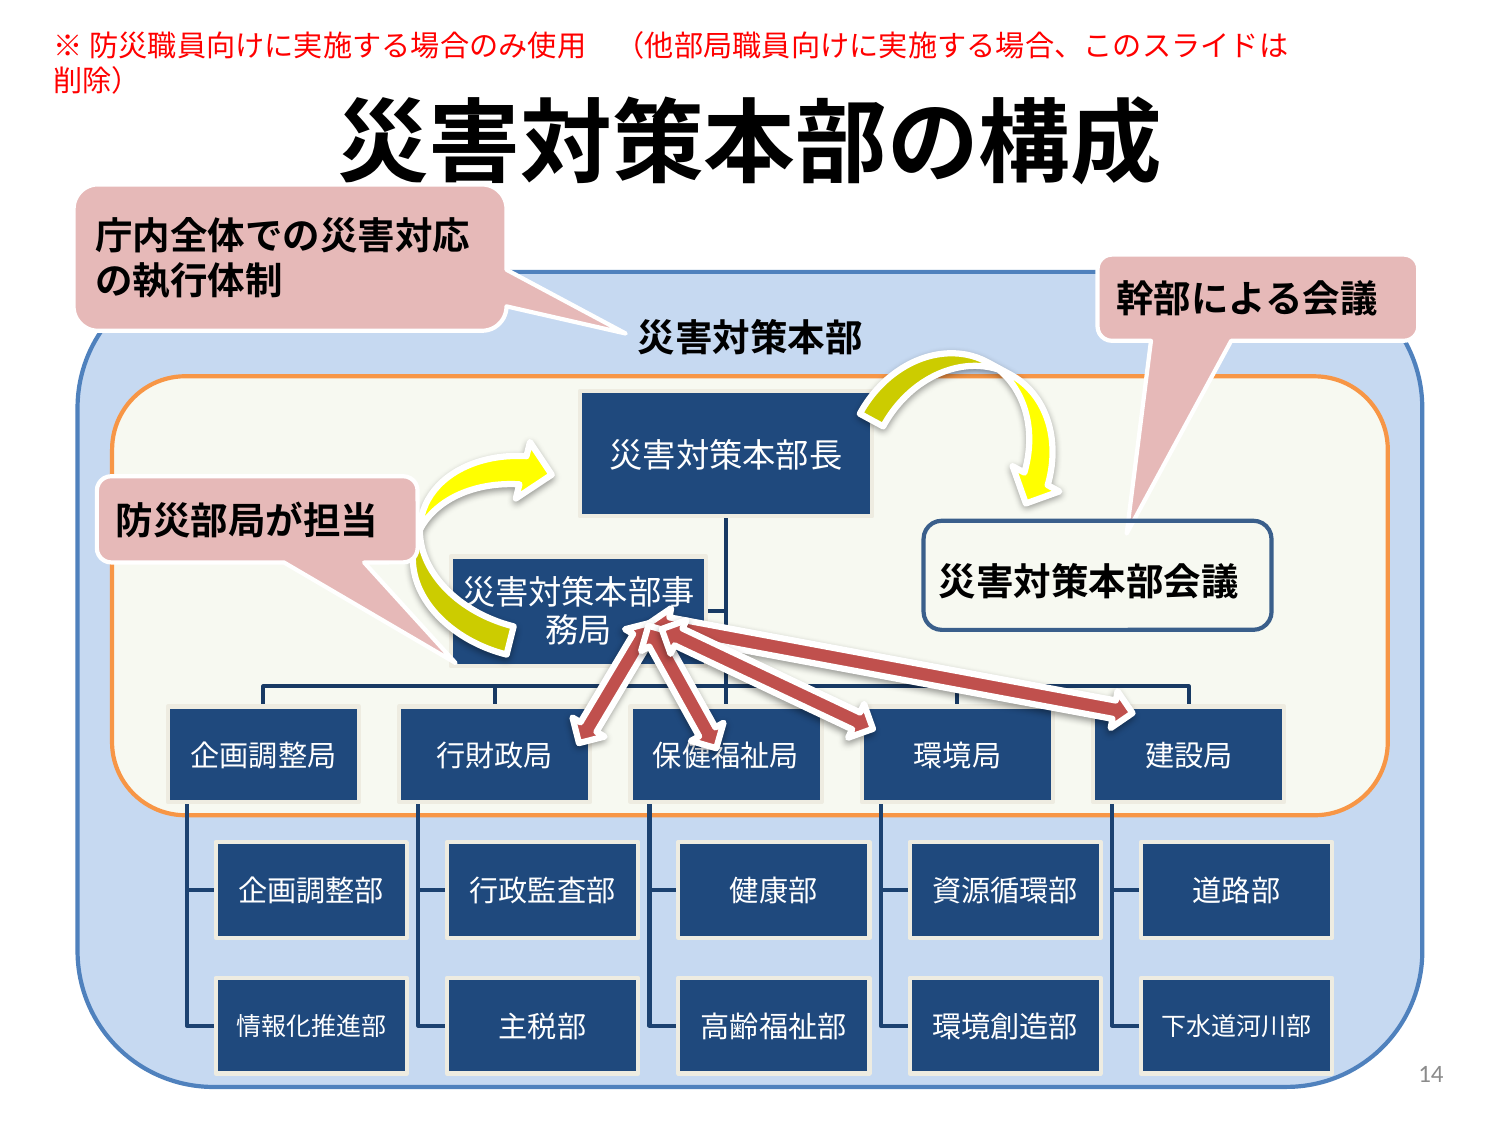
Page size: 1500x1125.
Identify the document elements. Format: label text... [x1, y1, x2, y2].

text_box [109, 377, 162, 474]
text_box [109, 565, 162, 814]
text_box [75, 333, 162, 1080]
text_box 幹部による会議 [1338, 252, 1421, 343]
title 災害対策本部の構成 [75, 45, 1425, 233]
text_box ※防災職員向けに実施する場合のみ使用 （他部局職員向けに実施する場合、このスライドは削除） [38, 19, 1326, 105]
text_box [167, 212, 1333, 1125]
text_box [1338, 377, 1390, 814]
text_box 防災部局が担当 [94, 474, 162, 565]
text_box 庁内全体での災害対応の執行体制 [71, 182, 509, 333]
text_box [1338, 343, 1425, 1042]
slide_number 14 [1338, 1042, 1459, 1103]
